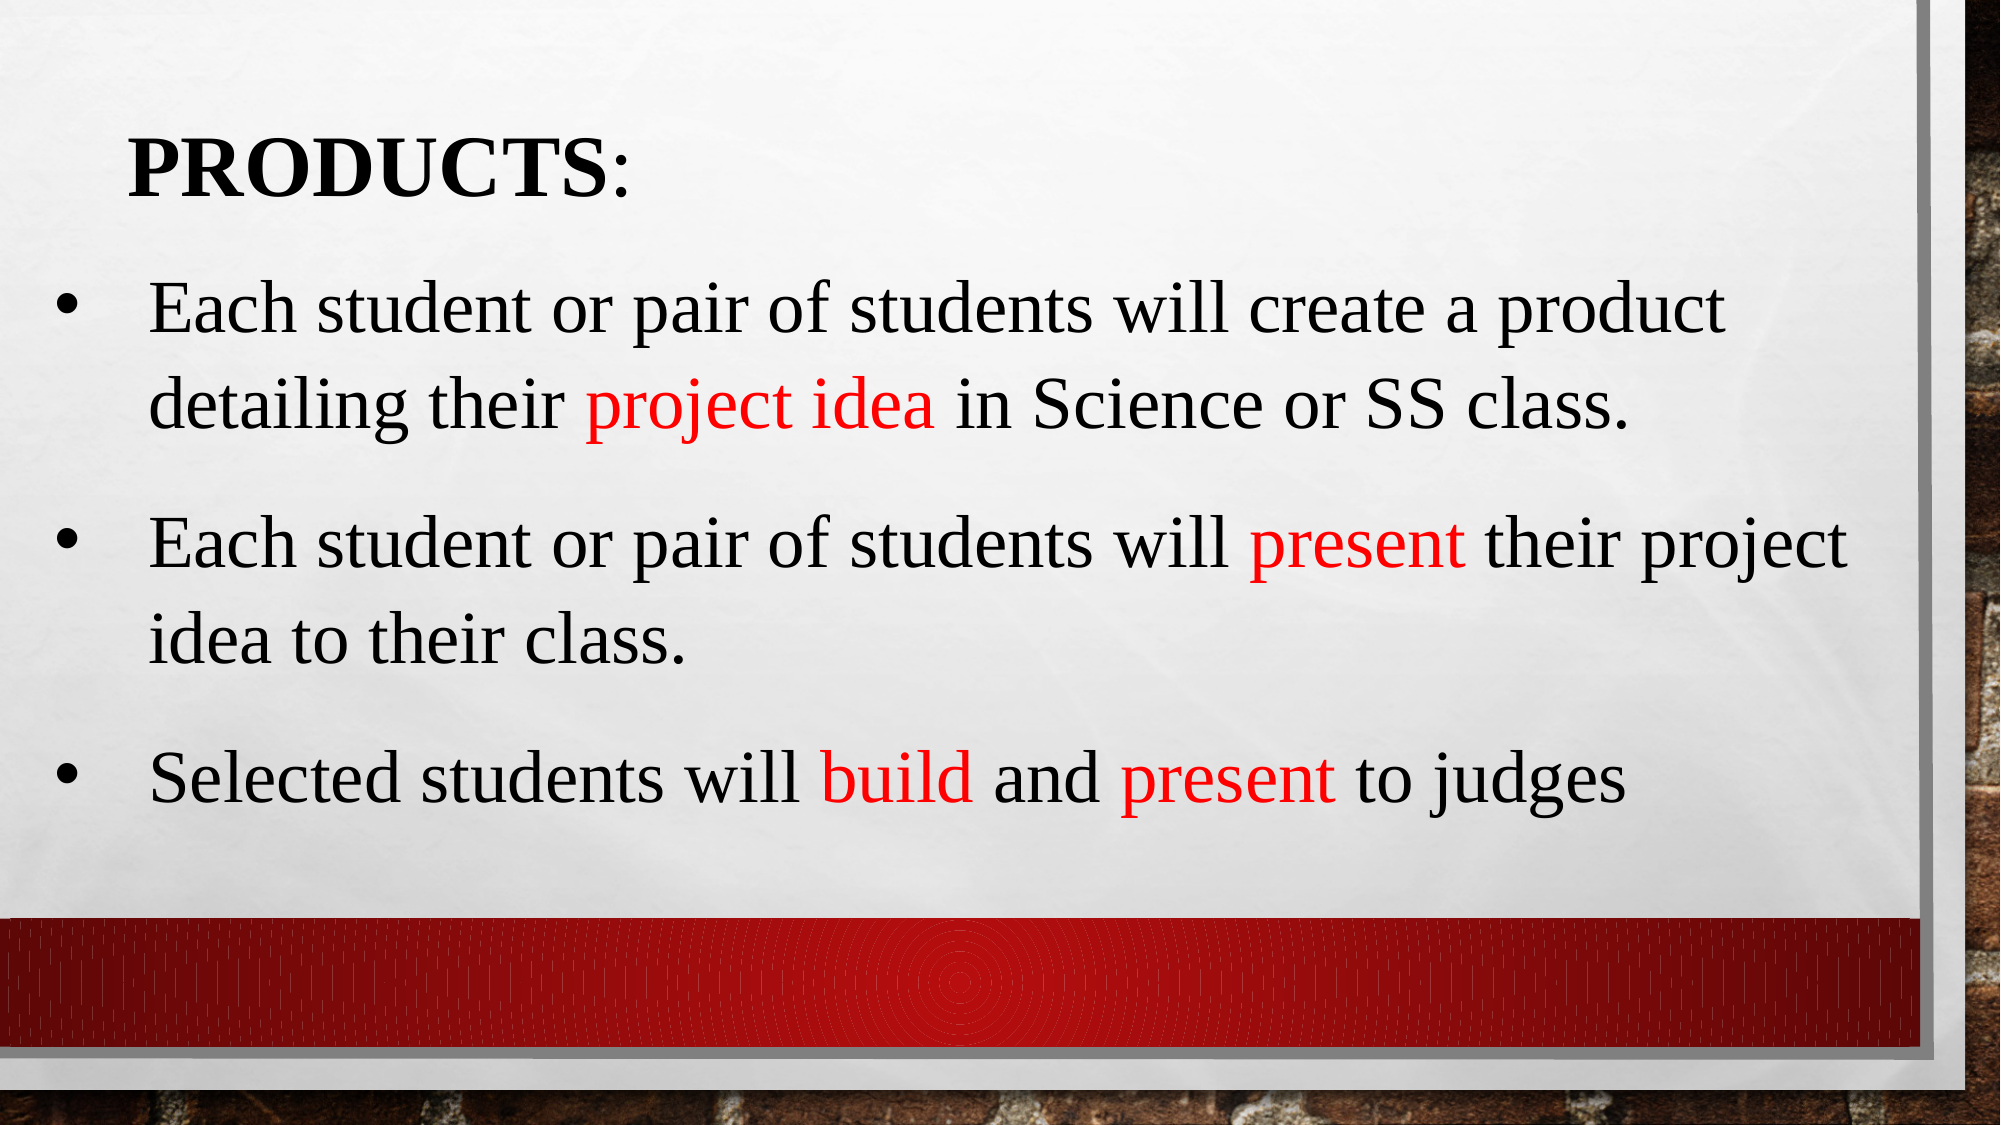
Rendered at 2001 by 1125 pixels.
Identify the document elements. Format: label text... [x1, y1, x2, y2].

picture [0, 0, 2000, 1125]
title Products: [112, 112, 1818, 243]
text_box Each student or pair of students will create a product detailing their project idea in Science or SS class. Each student or pair of students will present their project idea to their class. Selected students will build and present to judges [39, 243, 1864, 826]
